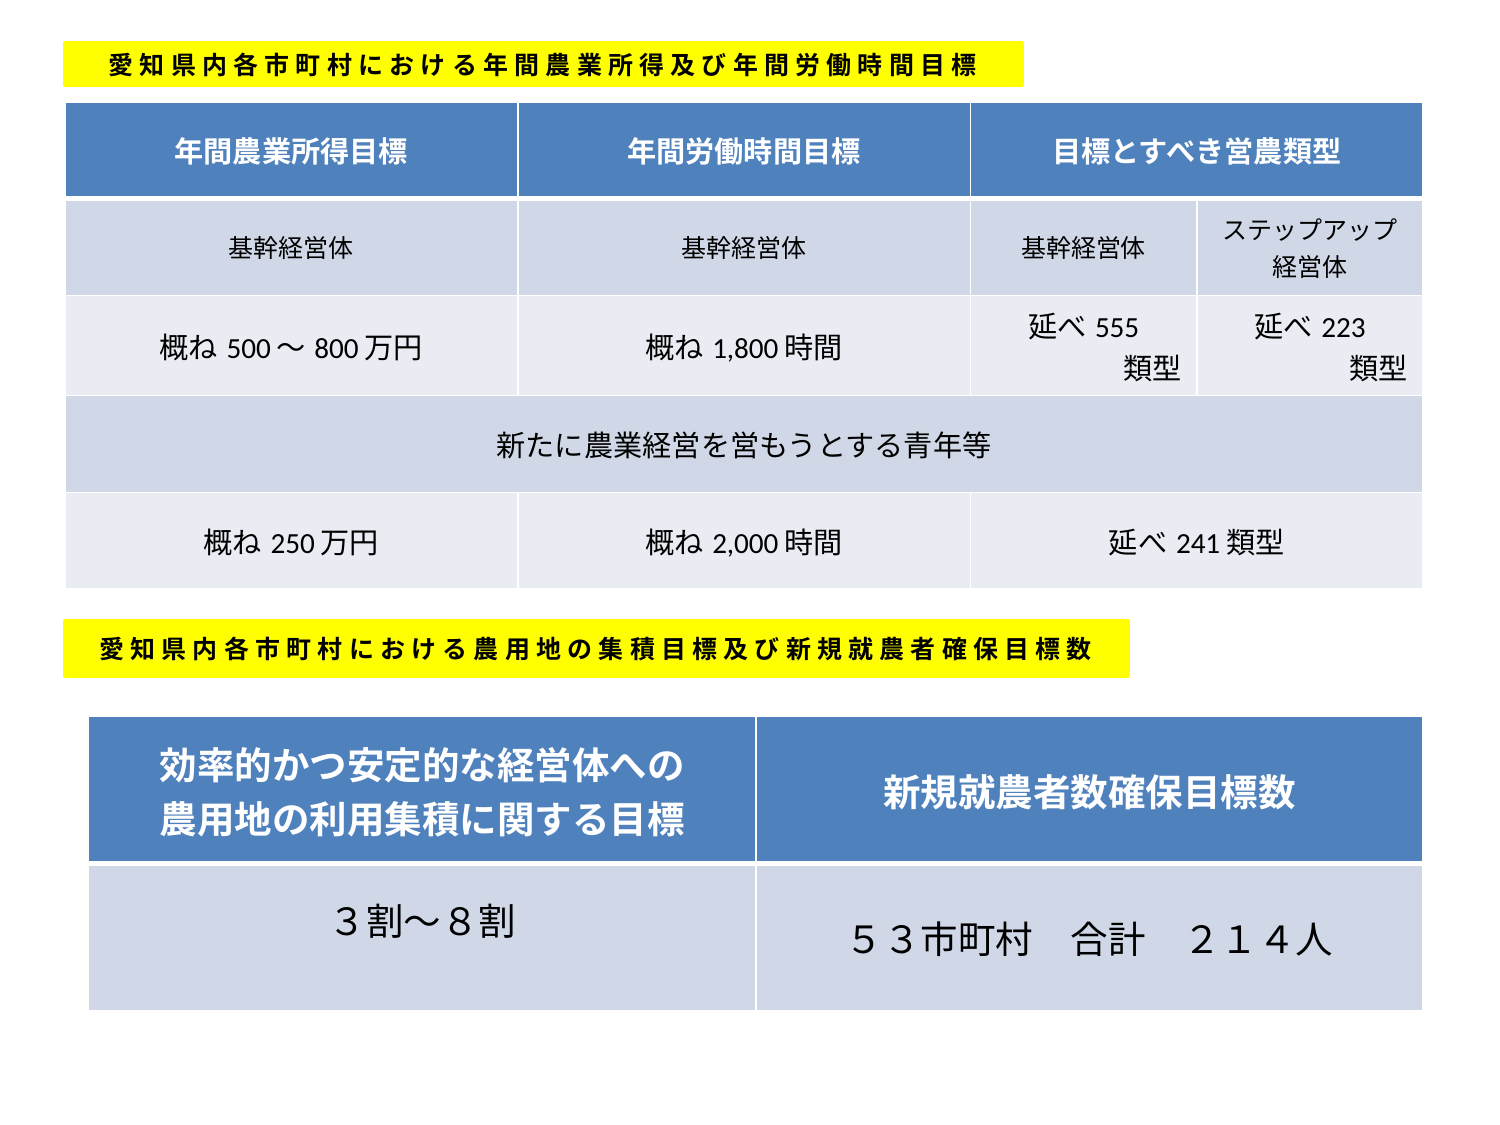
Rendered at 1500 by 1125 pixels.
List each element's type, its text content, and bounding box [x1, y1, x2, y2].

table_header 年間農業所得目標 [66, 103, 517, 196]
table_cell 概ね500～800万円 [66, 296, 517, 395]
table_cell 基幹経営体 [66, 201, 517, 295]
table_header 目標とすべき営農類型 [971, 103, 1422, 196]
table_cell 延べ241類型 [971, 493, 1422, 588]
table_cell 概ね1,800時間 [519, 296, 970, 395]
table_header 効率的かつ安定的な経営体への 農用地の利用集積に関する目標 [89, 717, 755, 861]
text_box 愛知県内各市町村における農用地の集積目標及び新規就農者確保目標数 [63, 619, 1130, 678]
table_header 年間労働時間目標 [519, 103, 970, 196]
table_cell 延べ555 類型 [971, 296, 1196, 395]
table_cell 概ね2,000時間 [519, 493, 970, 588]
table_cell ３割～８割 [89, 866, 755, 1010]
text_box 愛知県内各市町村における年間農業所得及び年間労働時間目標 [63, 41, 1024, 87]
table_cell 基幹経営体 [519, 201, 970, 295]
table_cell 基幹経営体 [971, 201, 1196, 295]
table_cell 新たに農業経営を営もうとする青年等 [66, 396, 1422, 492]
table_cell ステップアップ 経営体 [1198, 201, 1422, 295]
table_header 新規就農者数確保目標数 [757, 717, 1422, 861]
table_cell ５３市町村 合計 ２１４人 [757, 866, 1422, 1010]
table_cell 延べ223 類型 [1198, 296, 1422, 395]
table_cell 概ね250万円 [66, 493, 517, 588]
